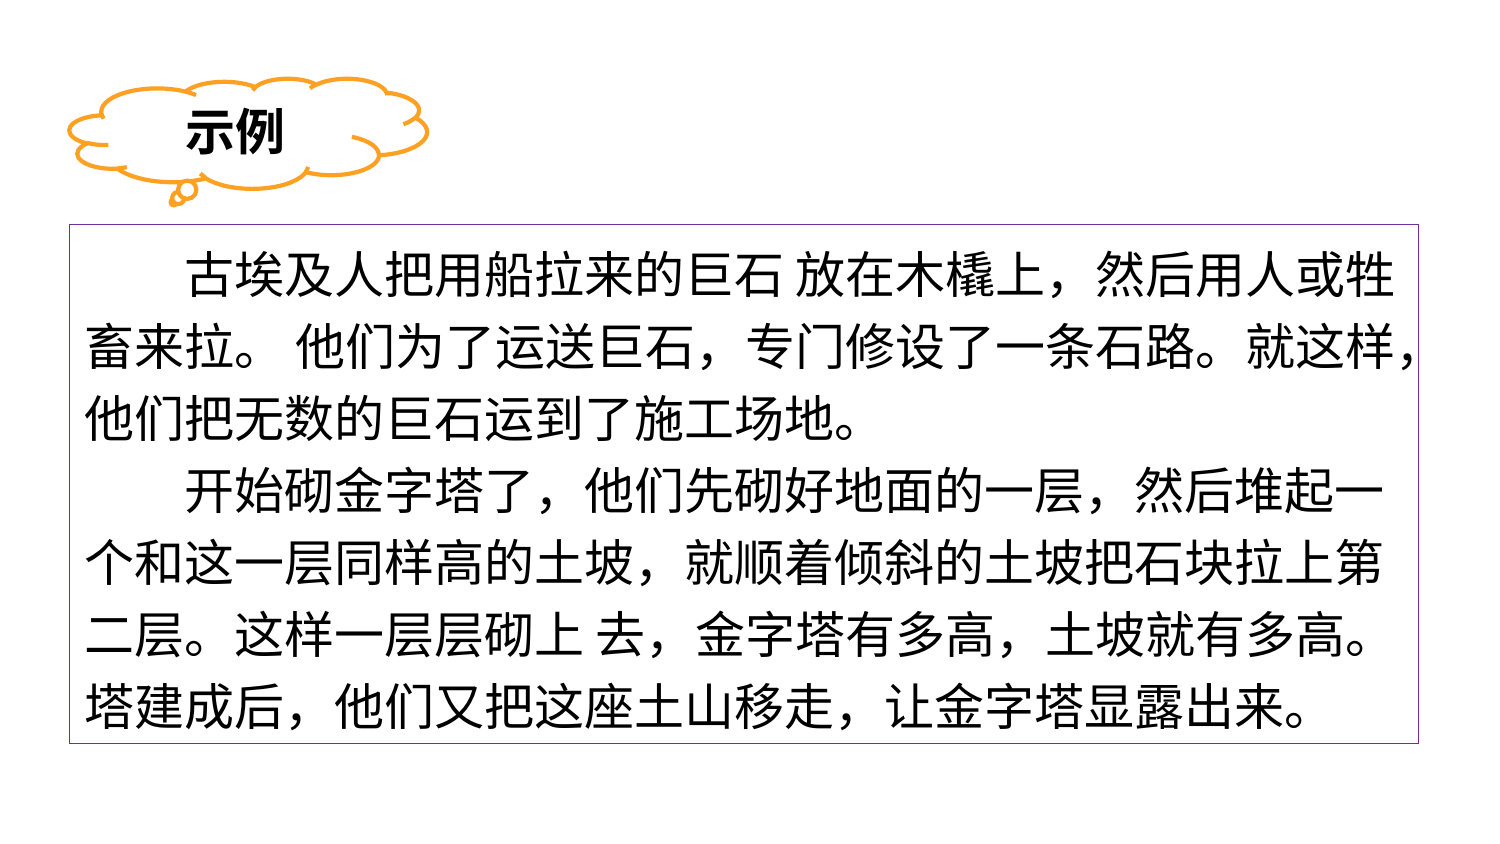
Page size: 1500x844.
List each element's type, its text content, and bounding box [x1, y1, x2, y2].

text_box 示例 [67, 76, 430, 208]
text_box 古埃及人把用船拉来的巨石 放在木橇上，然后用人或牲畜来拉。 他们为了运送巨石，专门修设了一条石路。就这样，他们把无数的巨石运到了施工场地。 开始砌金字塔了，他们先砌好地面的一层，然后堆起一个和这一层同样高的土坡，就顺着倾斜的土坡把石块拉上第二层。这样一层层砌上 去，金字塔有多高，土坡就有多高。 塔建成后，他们又把这座土山移走，让金字塔显露出来。 [69, 224, 1419, 744]
